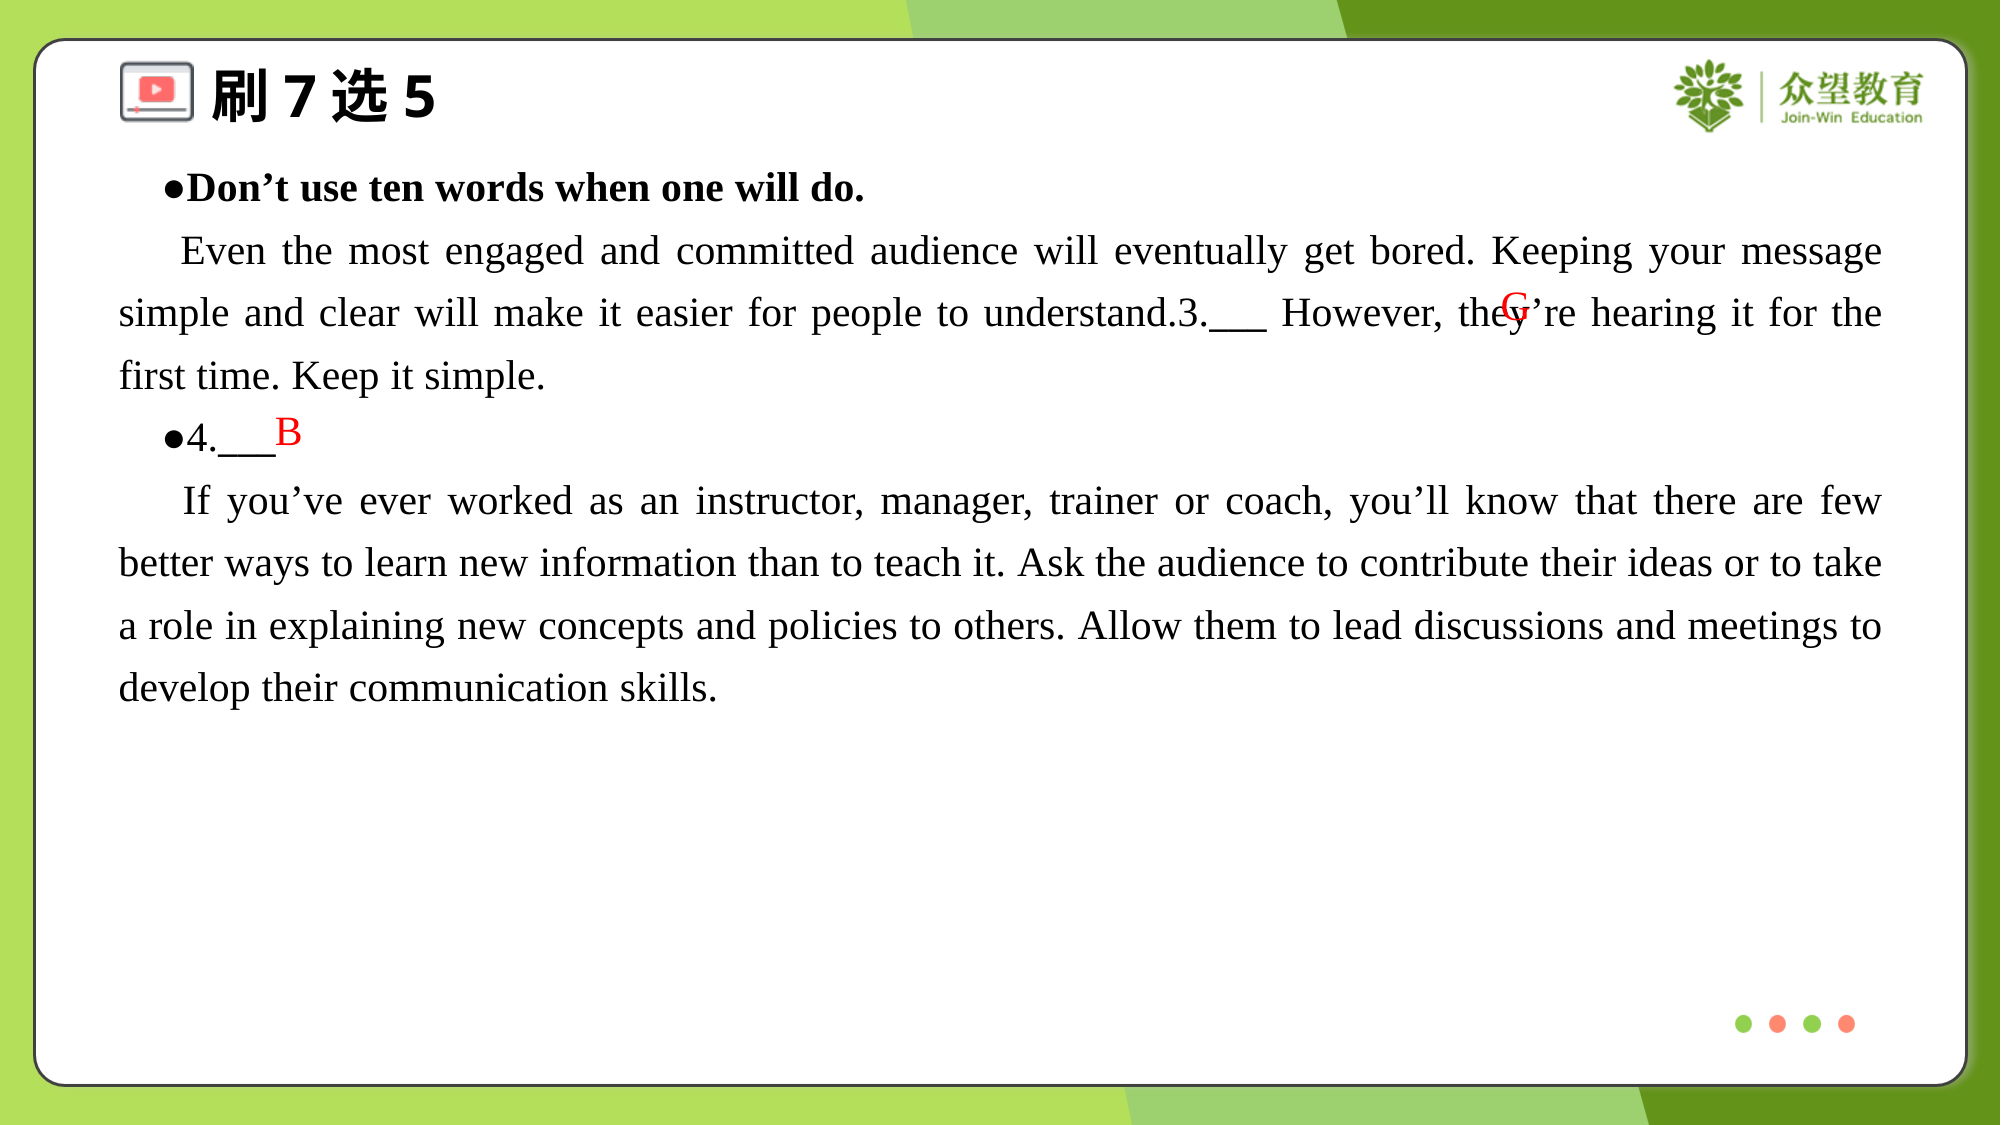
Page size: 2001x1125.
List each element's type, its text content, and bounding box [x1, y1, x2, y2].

text_box G [1496, 266, 1536, 324]
text_box B [270, 391, 308, 449]
text_box ●Don’t use ten words when one will do. Even the most engaged and committed audience will eventually get bored. Keeping your message simple and clear will make it easier for people to understand.3.___ However, they’re hearing it for the first time. Keep it simple. ●4.___ If you’ve ever worked as an instructor, manager, trainer or coach, you’ll know that there are few better ways to learn new information than to teach it. Ask the audience to contribute their ideas or to take a role in explaining new concepts and policies to others. Allow them to lead discussions and meetings to develop their communication skills. [118, 147, 1883, 705]
picture [0, 0, 2000, 1125]
